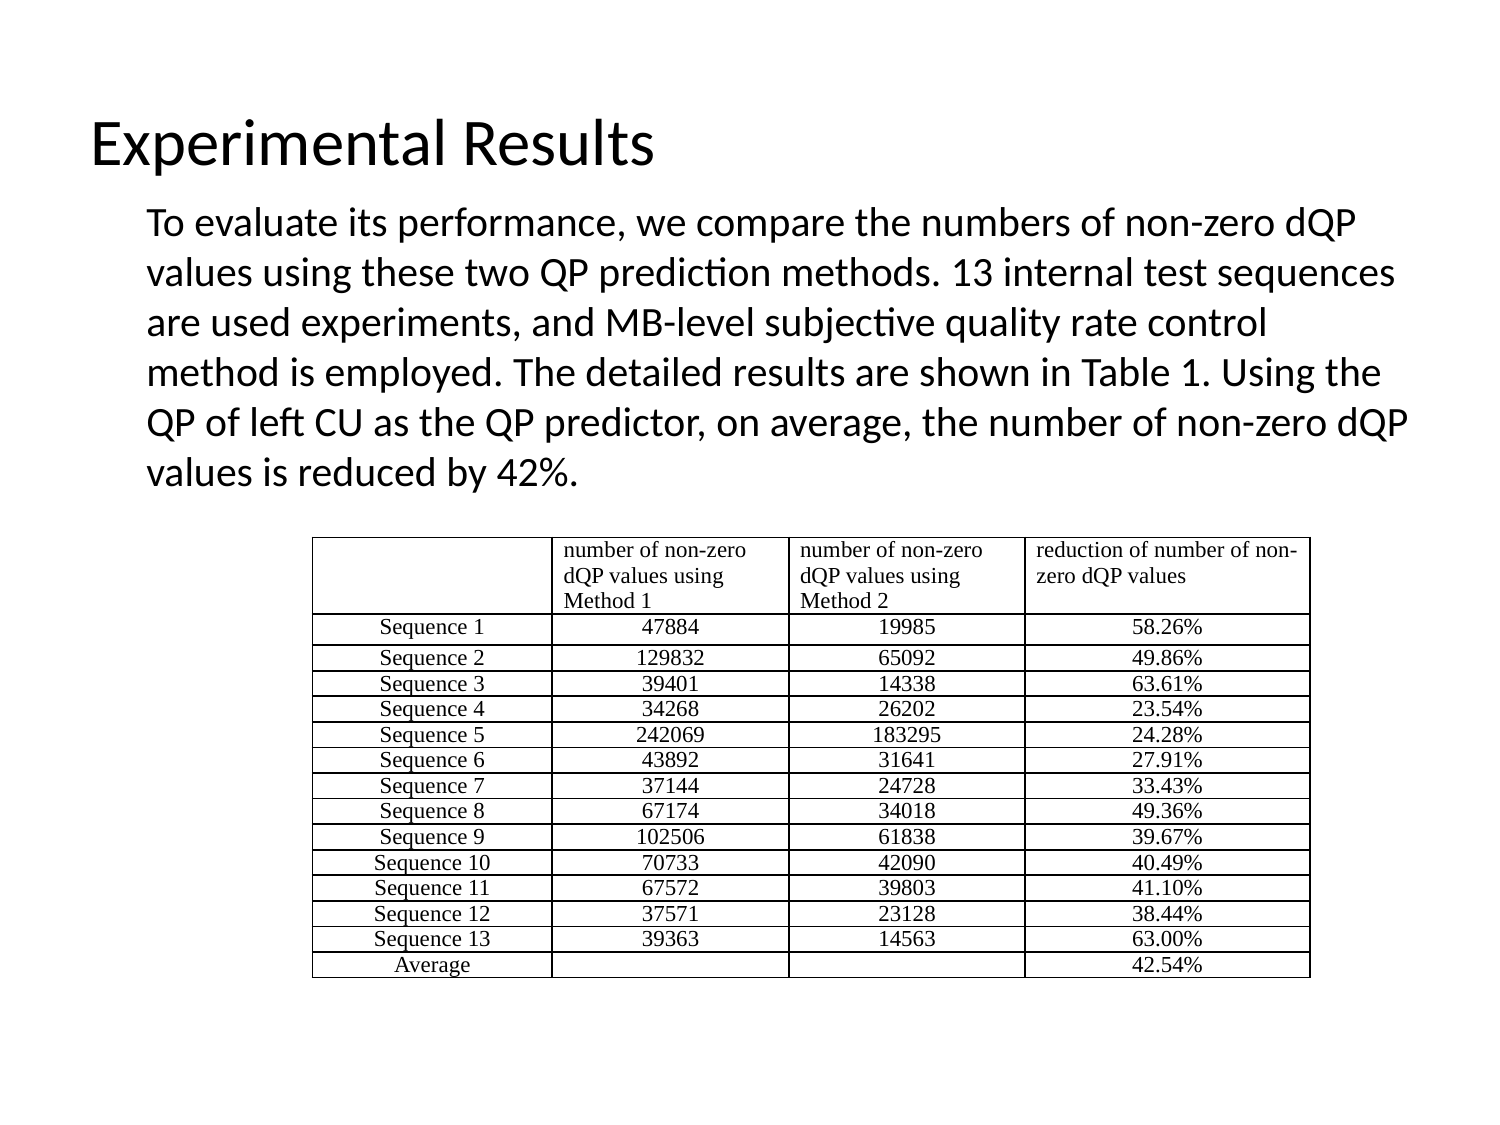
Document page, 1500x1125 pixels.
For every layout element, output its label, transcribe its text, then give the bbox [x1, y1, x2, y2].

table_cell 26202 [790, 697, 1024, 721]
table_cell 129832 [553, 646, 788, 670]
table_cell 14563 [790, 927, 1024, 951]
table_cell 38.44% [1026, 902, 1309, 926]
table_cell 70733 [553, 851, 788, 874]
table_cell Sequence 8 [313, 799, 551, 823]
table_cell 242069 [553, 723, 788, 747]
table_cell 63.61% [1026, 672, 1309, 695]
table_cell Sequence 9 [313, 825, 551, 849]
table_header reduction of number of non-zero dQP values [1026, 538, 1309, 613]
table_cell 37571 [553, 902, 788, 926]
table_cell 49.86% [1026, 646, 1309, 670]
table_cell 24728 [790, 774, 1024, 798]
table_cell Sequence 13 [313, 927, 551, 951]
table_cell 39803 [790, 876, 1024, 900]
table_cell 65092 [790, 646, 1024, 670]
table_cell 39.67% [1026, 825, 1309, 849]
table_cell 19985 [790, 615, 1024, 644]
table_cell 23128 [790, 902, 1024, 926]
list To evaluate its performance, we compare the numbers of non-zero dQP values using these two QP prediction methods. 13 internal test sequences are used experiments, and MB-level subjective quality rate control method is employed. The detailed results are shown in Table 1. Using the QP of left CU as the QP predictor, on average, the number of non-zero dQP values is reduced by 42%. [75, 187, 1425, 1005]
table_cell Sequence 2 [313, 646, 551, 670]
table_cell 61838 [790, 825, 1024, 849]
table_cell 33.43% [1026, 774, 1309, 798]
table_cell 183295 [790, 723, 1024, 747]
table_cell 24.28% [1026, 723, 1309, 747]
table_cell 37144 [553, 774, 788, 798]
table_cell 43892 [553, 748, 788, 772]
table_cell 39401 [553, 672, 788, 695]
table_cell 14338 [790, 672, 1024, 695]
table_cell 47884 [553, 615, 788, 644]
table_cell 40.49% [1026, 851, 1309, 874]
table_cell 67572 [553, 876, 788, 900]
table_cell 102506 [553, 825, 788, 849]
table_header number of non-zero dQP values using Method 2 [790, 538, 1024, 613]
table_cell 27.91% [1026, 748, 1309, 772]
table_cell 34268 [553, 697, 788, 721]
table_cell 42.54% [1026, 953, 1309, 977]
title Experimental Results [75, 45, 1425, 187]
table_cell 41.10% [1026, 876, 1309, 900]
table_cell Sequence 6 [313, 748, 551, 772]
table_cell [790, 953, 1024, 977]
table_cell [553, 953, 788, 977]
table_cell Sequence 10 [313, 851, 551, 874]
table_cell 34018 [790, 799, 1024, 823]
table_cell 23.54% [1026, 697, 1309, 721]
table_cell 39363 [553, 927, 788, 951]
table_cell Sequence 12 [313, 902, 551, 926]
table_cell Sequence 7 [313, 774, 551, 798]
table_cell 63.00% [1026, 927, 1309, 951]
table_header [313, 538, 551, 613]
table_header number of non-zero dQP values using Method 1 [553, 538, 788, 613]
table_cell Sequence 3 [313, 672, 551, 695]
table_cell Sequence 4 [313, 697, 551, 721]
table_cell 49.36% [1026, 799, 1309, 823]
table_cell 42090 [790, 851, 1024, 874]
table_cell 67174 [553, 799, 788, 823]
table_cell Sequence 11 [313, 876, 551, 900]
table_cell Sequence 1 [313, 615, 551, 644]
table_cell Sequence 5 [313, 723, 551, 747]
table_cell 31641 [790, 748, 1024, 772]
table_cell Average [313, 953, 551, 977]
table_cell 58.26% [1026, 615, 1309, 644]
